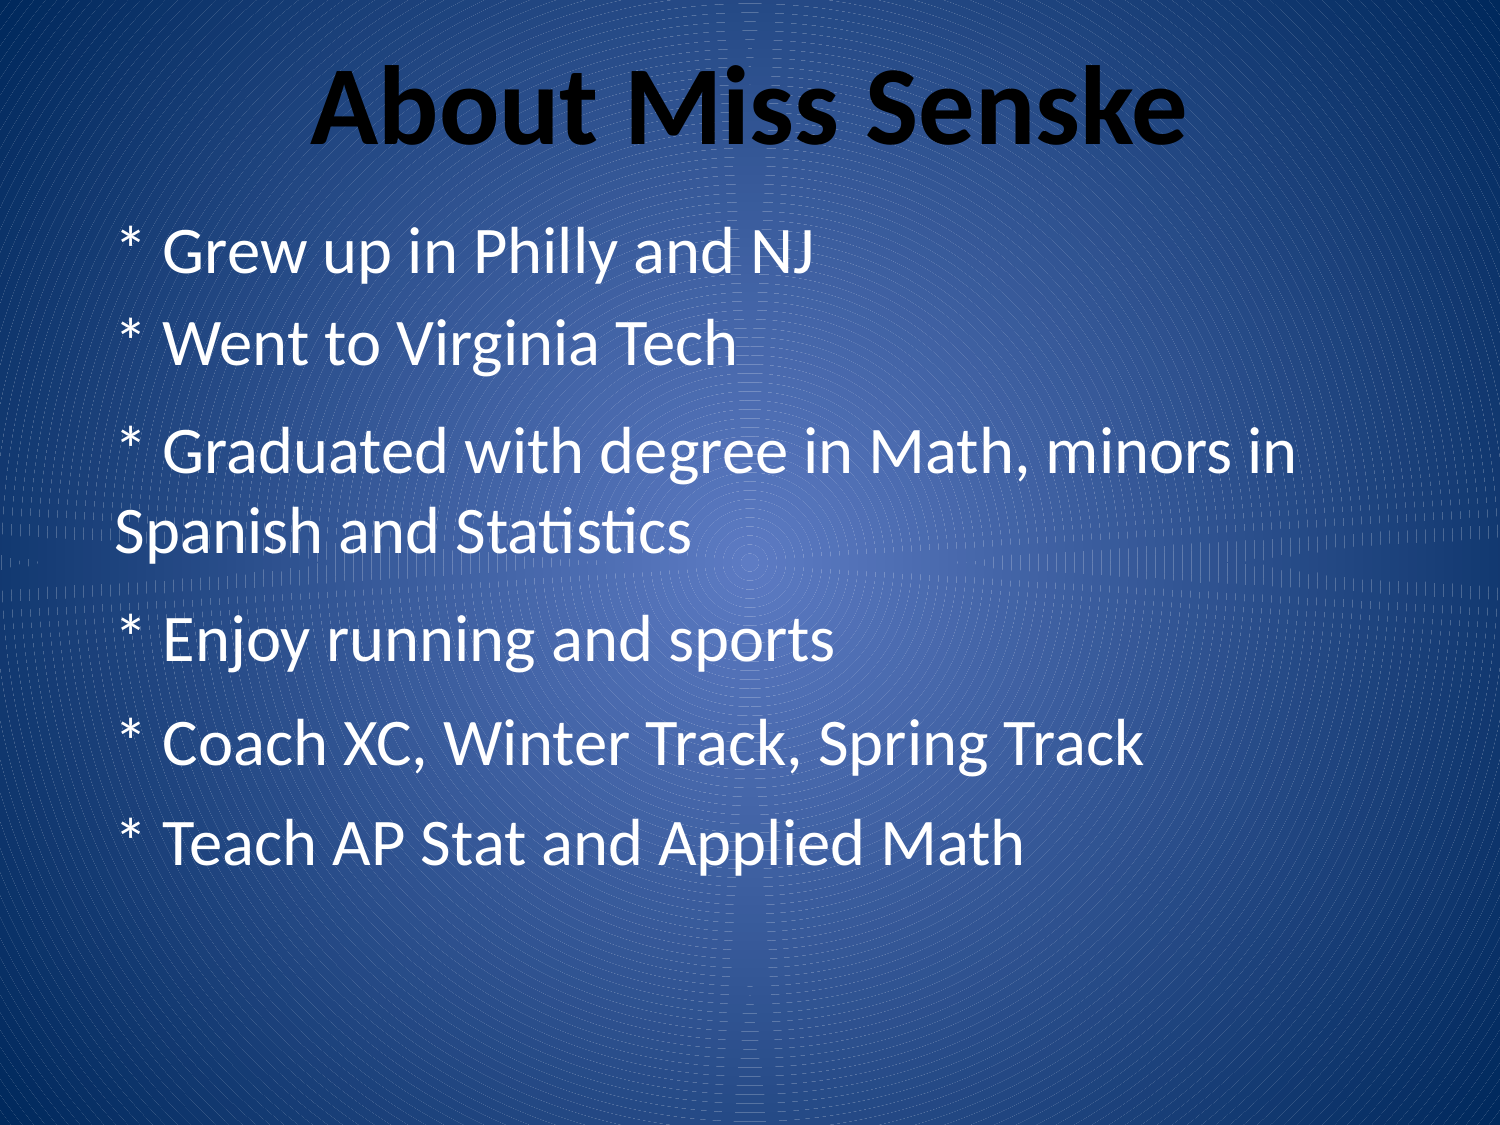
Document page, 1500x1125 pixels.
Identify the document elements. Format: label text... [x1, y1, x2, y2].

text_box * Enjoy running and sports [99, 587, 1375, 683]
text_box * Graduated with degree in Math, minors in Spanish and Statistics [99, 399, 1375, 575]
text_box * Coach XC, Winter Track, Spring Track [99, 691, 1375, 787]
text_box * Went to Virginia Tech [99, 291, 1375, 387]
text_box * Teach AP Stat and Applied Math [99, 791, 1375, 887]
text_box About Miss Senske [149, 24, 1350, 175]
text_box * Grew up in Philly and NJ [99, 199, 1375, 291]
